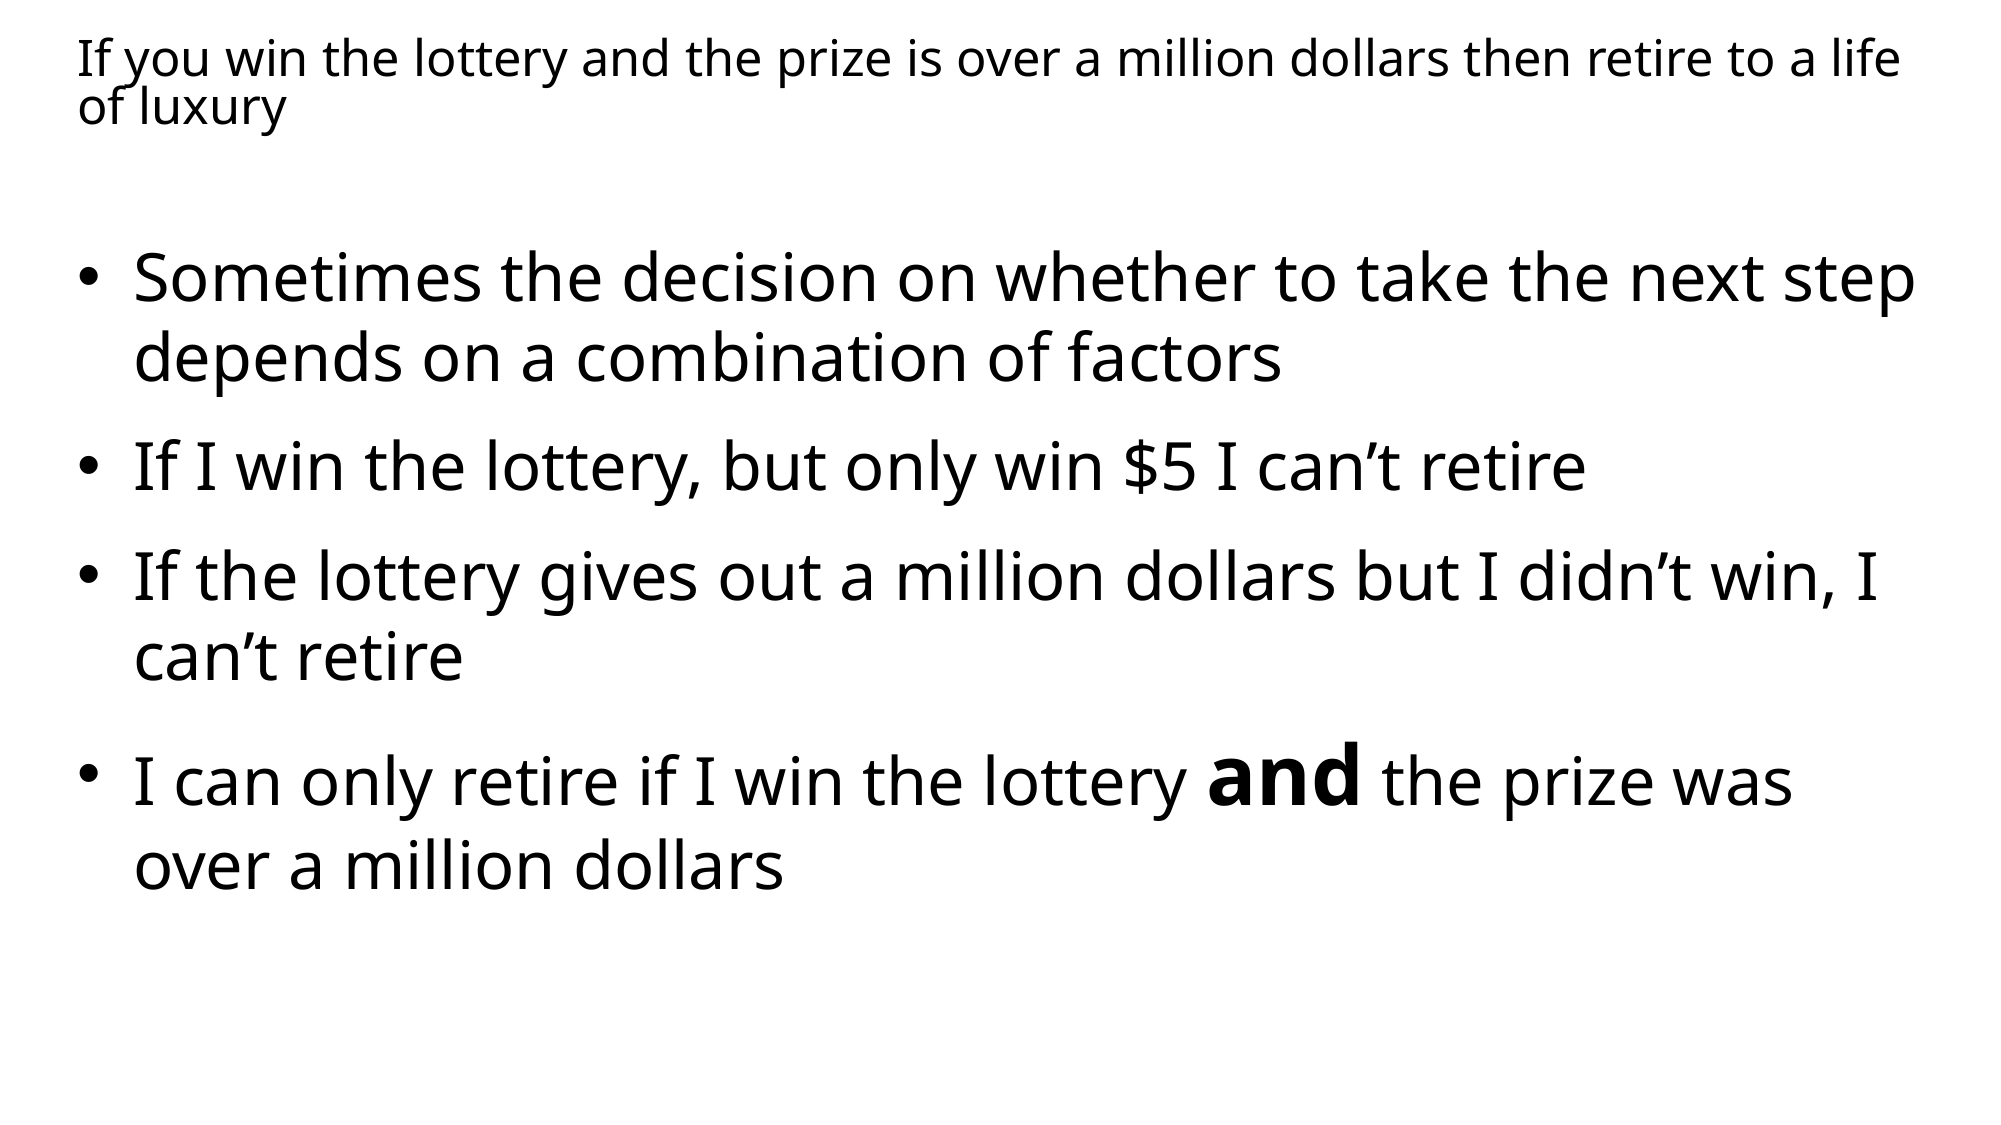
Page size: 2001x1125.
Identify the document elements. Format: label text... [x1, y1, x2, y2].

list Sometimes the decision on whether to take the next step depends on a combination of factors If I win the lottery, but only win $5 I can’t retire If the lottery gives out a million dollars but I didn’t win, I can’t retire I can only retire if I win the lottery and the prize was over a million dollars [62, 227, 1953, 1096]
title If you win the lottery and the prize is over a million dollars then retire to a life of luxury [62, 29, 1953, 205]
